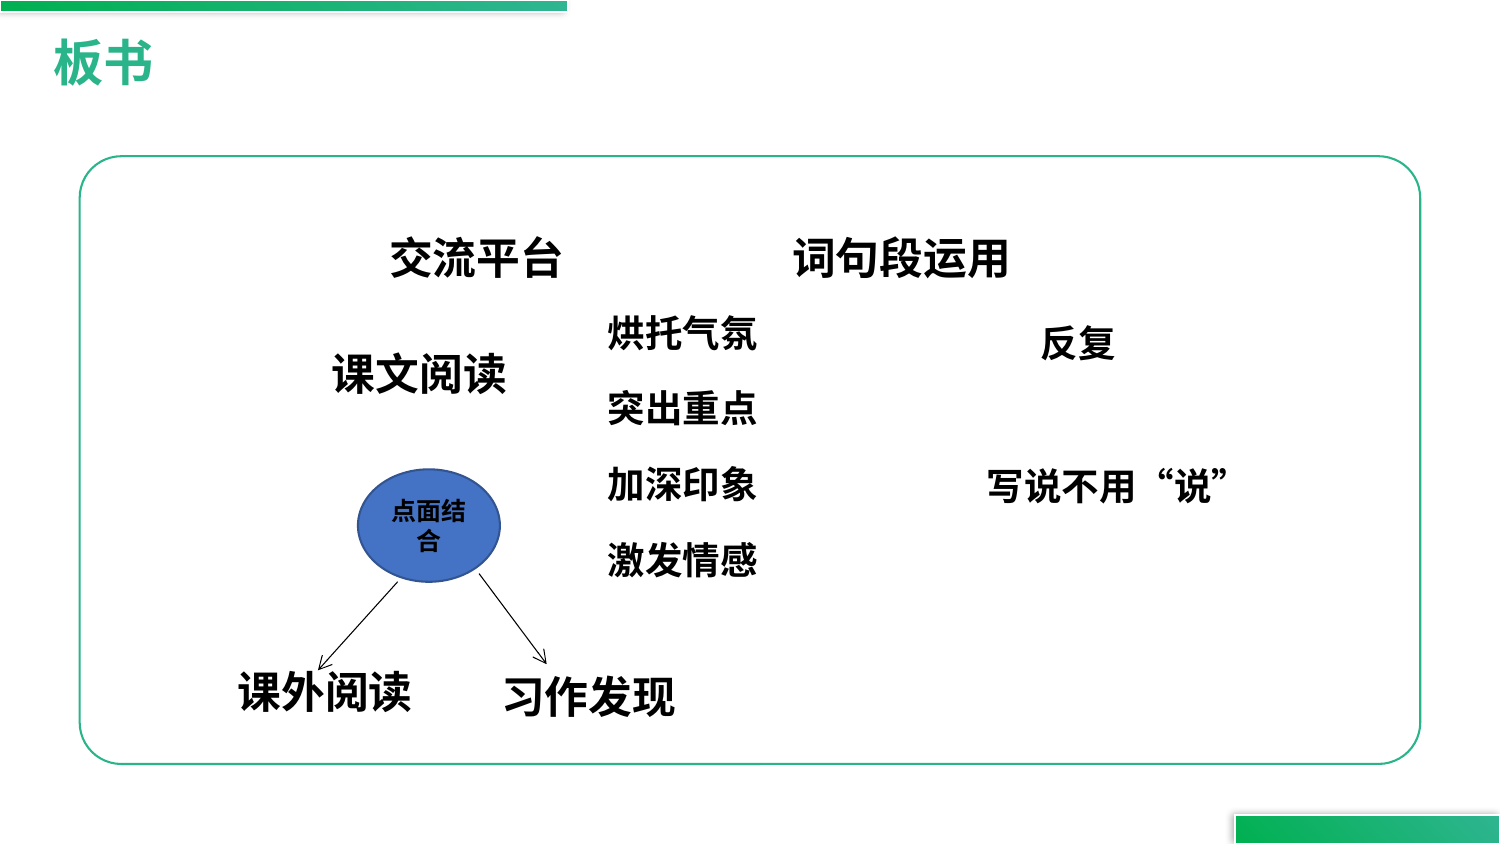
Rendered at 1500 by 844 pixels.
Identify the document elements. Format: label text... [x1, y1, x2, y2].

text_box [317, 581, 398, 671]
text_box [479, 573, 547, 665]
text_box 点面结合 [356, 468, 501, 583]
text_box 课文阅读 [320, 341, 519, 406]
text_box 写说不用“说” [975, 457, 1261, 514]
text_box 反复 [1029, 313, 1128, 371]
text_box 词句段运用 [780, 225, 1023, 289]
text_box 习作发现 [456, 664, 721, 728]
text_box 激发情感 [596, 531, 769, 588]
text_box 交流平台 [377, 225, 576, 289]
list 板书 [41, 32, 382, 94]
text_box 烘托气氛 [596, 304, 769, 361]
text_box 加深印象 [596, 455, 769, 512]
text_box 突出重点 [554, 379, 811, 437]
text_box 课外阅读 [226, 659, 424, 724]
